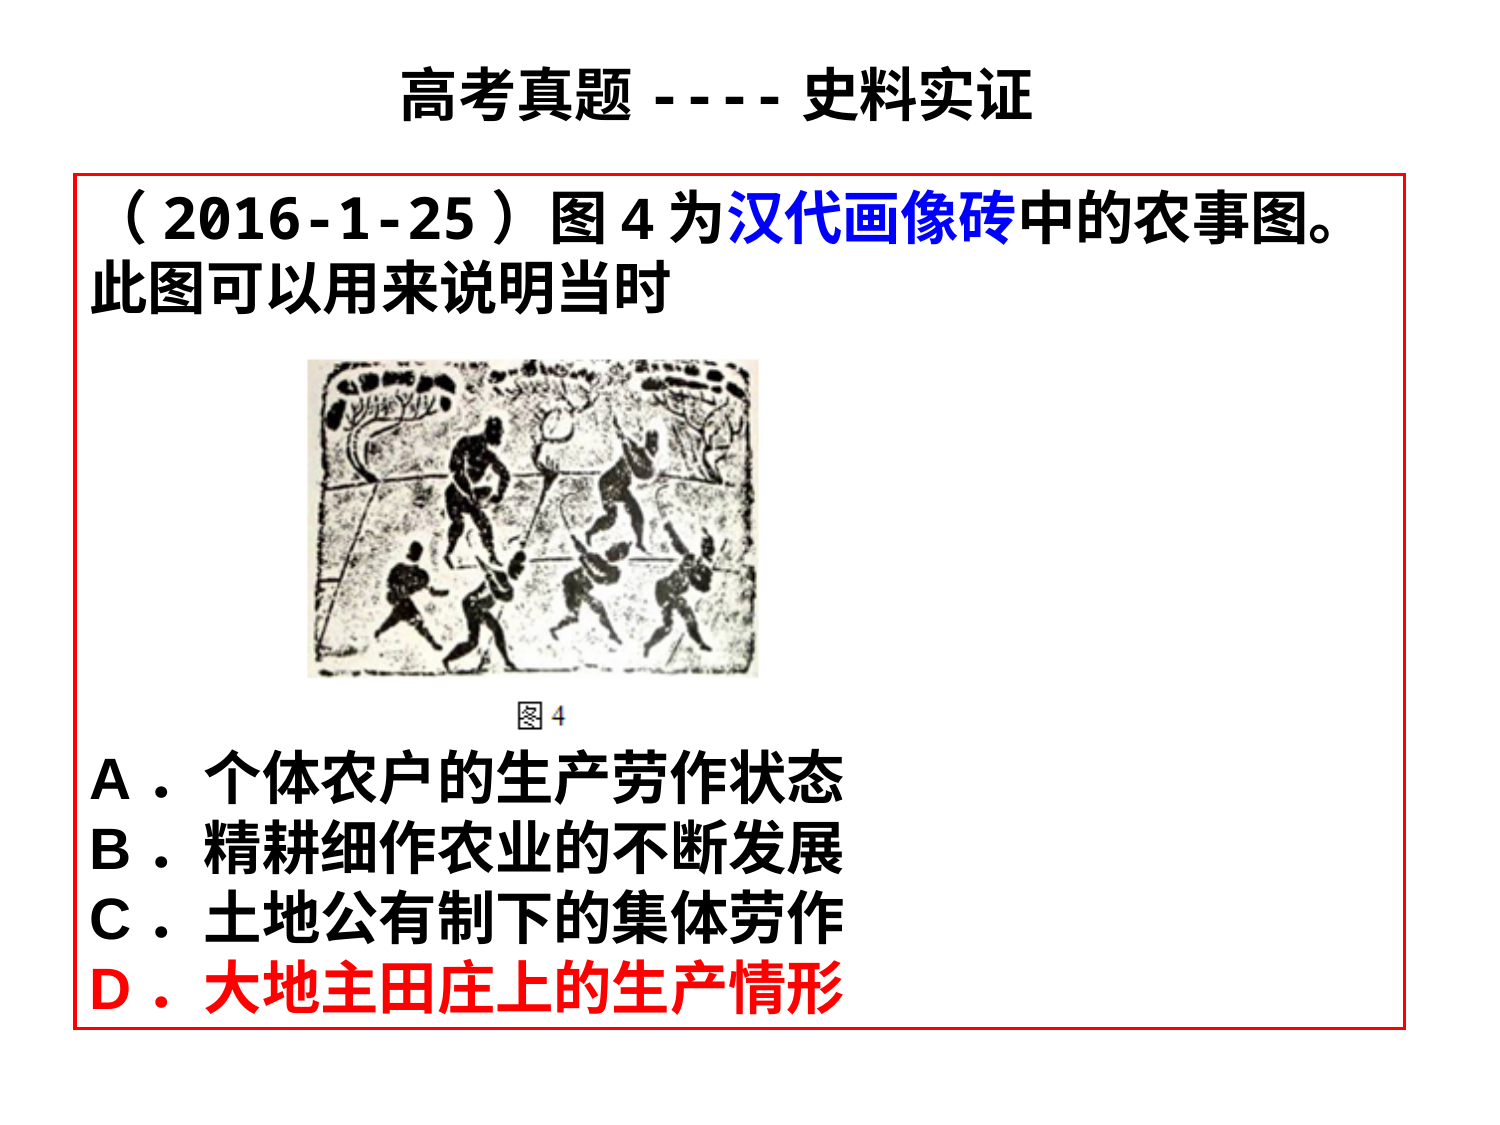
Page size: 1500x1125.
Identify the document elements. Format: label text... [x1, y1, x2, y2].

text_box （2016-1-25）图4为汉代画像砖中的农事图。此图可以用来说明当时 A．个体农户的生产劳作状态 B．精耕细作农业的不断发展 C．土地公有制下的集体劳作 D．大地主田庄上的生产情形 [75, 174, 1405, 1029]
text_box 高考真题----史料实证 [385, 50, 1095, 136]
picture [299, 356, 763, 738]
